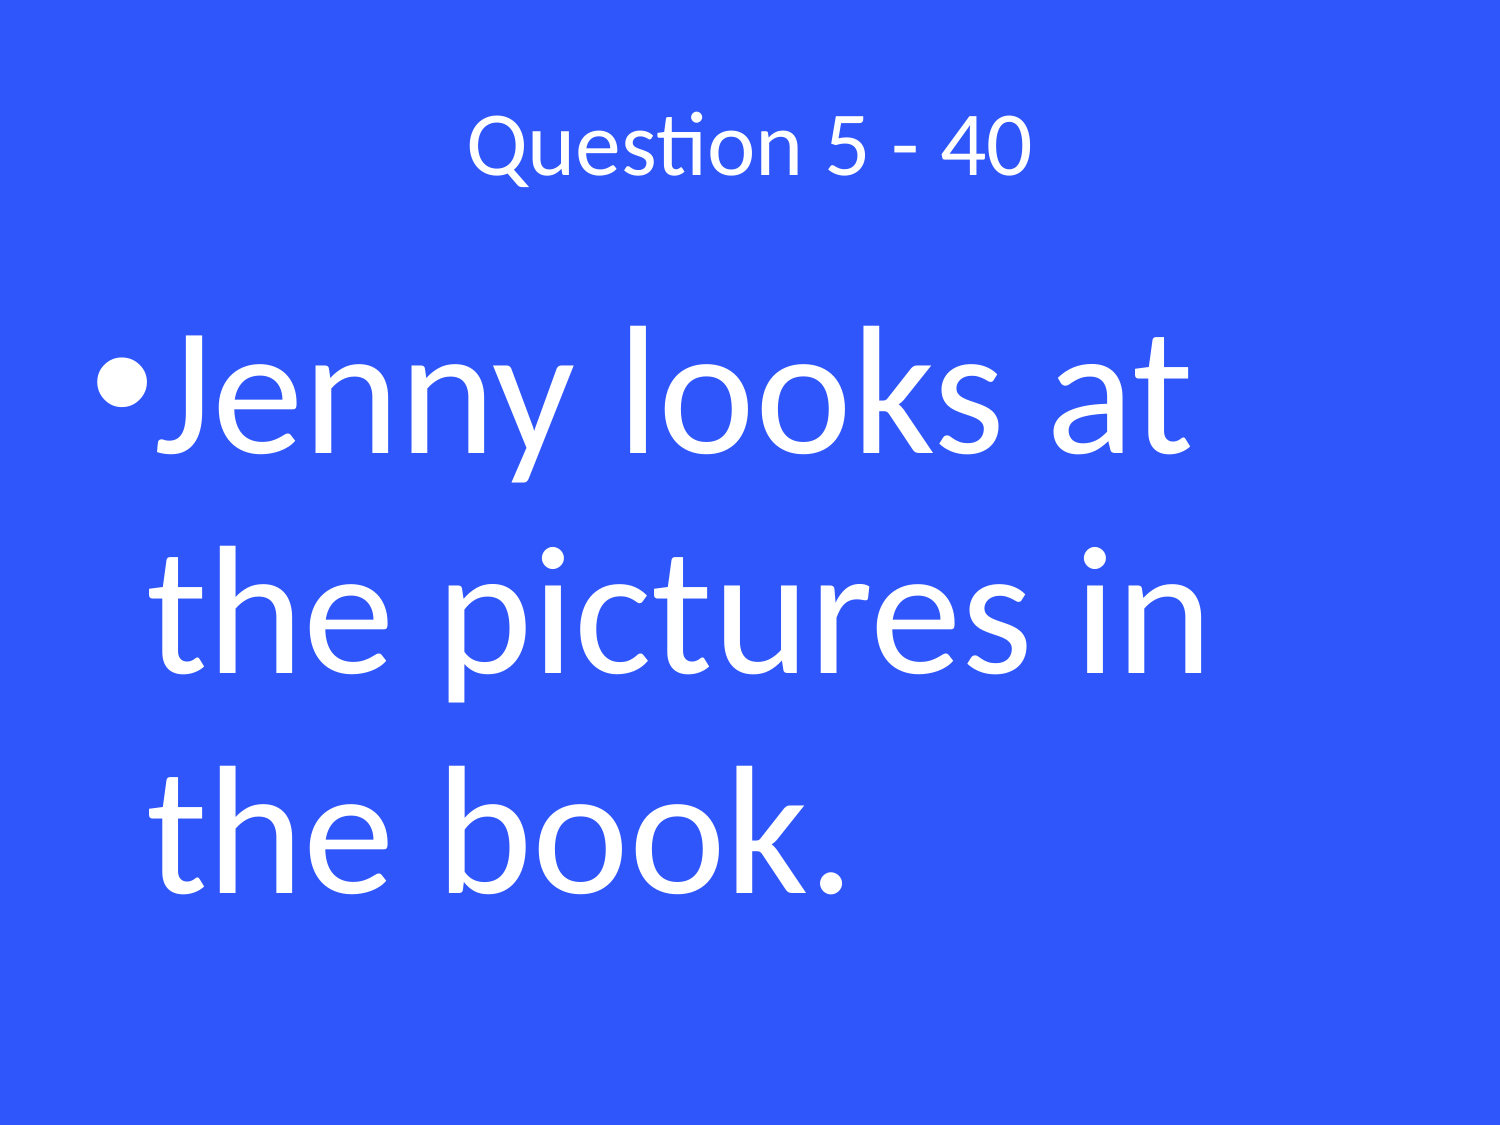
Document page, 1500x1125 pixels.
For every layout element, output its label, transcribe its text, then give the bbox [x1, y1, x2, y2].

title Question 5 - 40 [75, 45, 1425, 233]
list Jenny looks at the pictures in the book. [75, 262, 1425, 1005]
